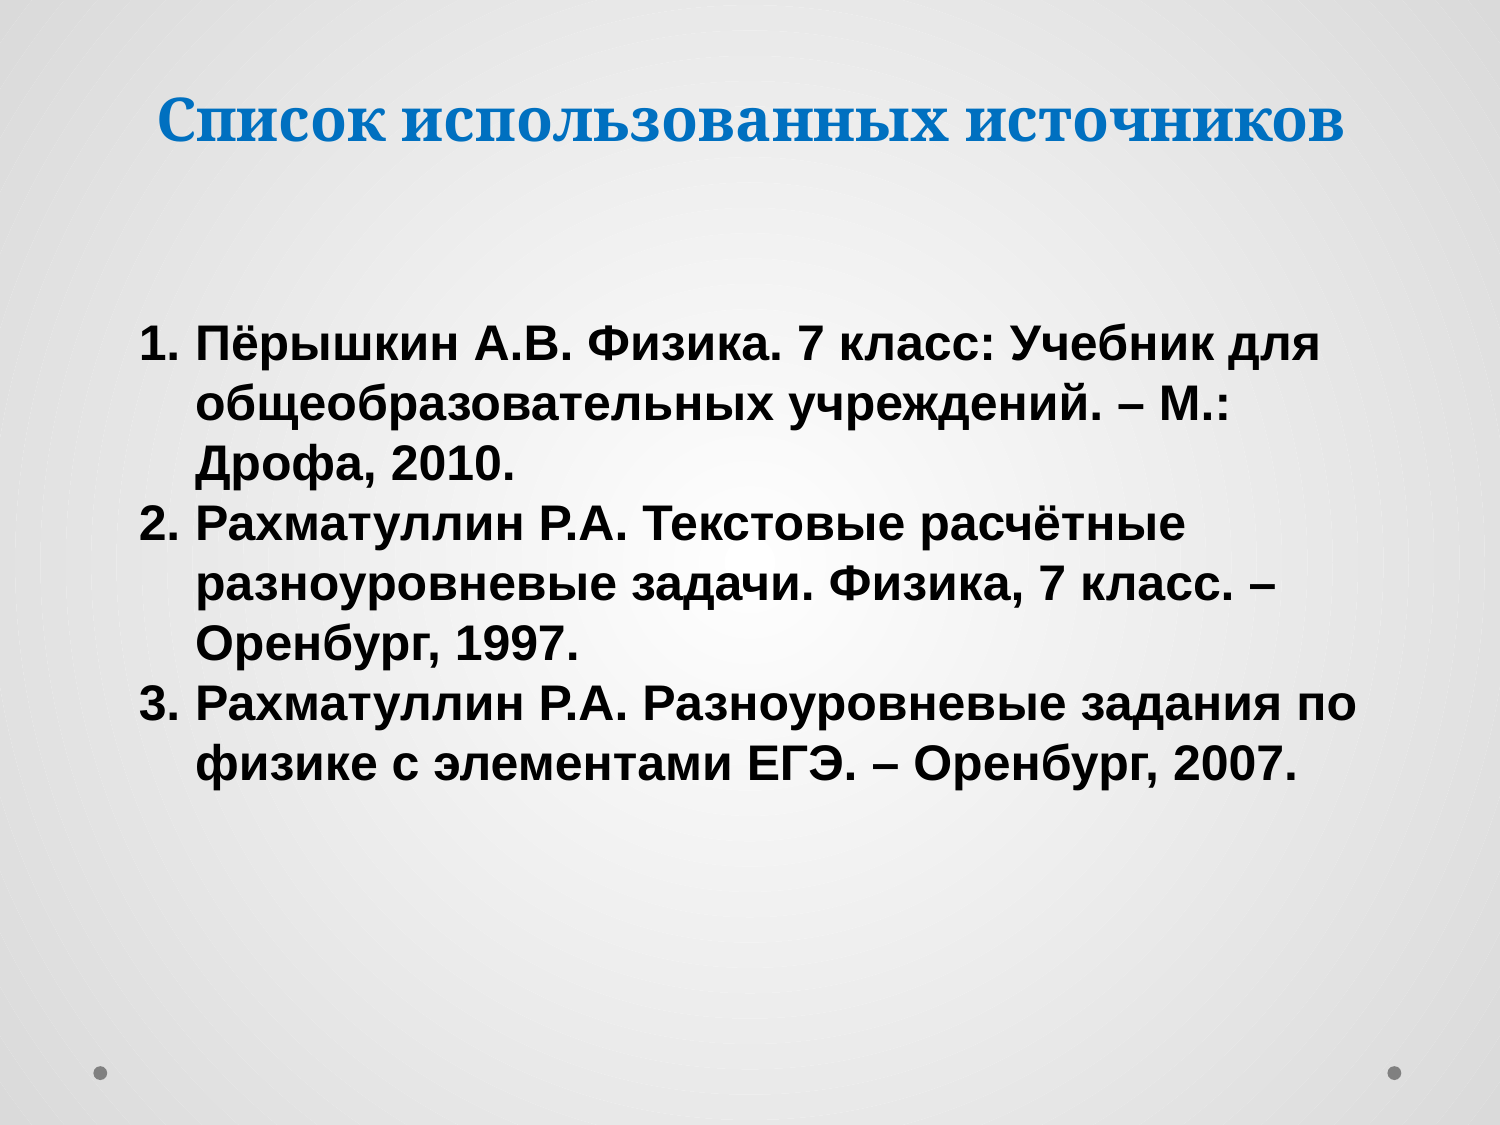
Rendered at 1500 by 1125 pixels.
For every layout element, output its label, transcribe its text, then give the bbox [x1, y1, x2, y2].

text_box Пёрышкин А.В. Физика. 7 класс: Учебник для общеобразовательных учреждений. – М.: Дрофа, 2010. Рахматуллин Р.А. Текстовые расчётные разноуровневые задачи. Физика, 7 класс. – Оренбург, 1997. Рахматуллин Р.А. Разноуровневые задания по физике с элементами ЕГЭ. – Оренбург, 2007. [123, 243, 1388, 799]
title Список использованных источников [76, 78, 1427, 161]
